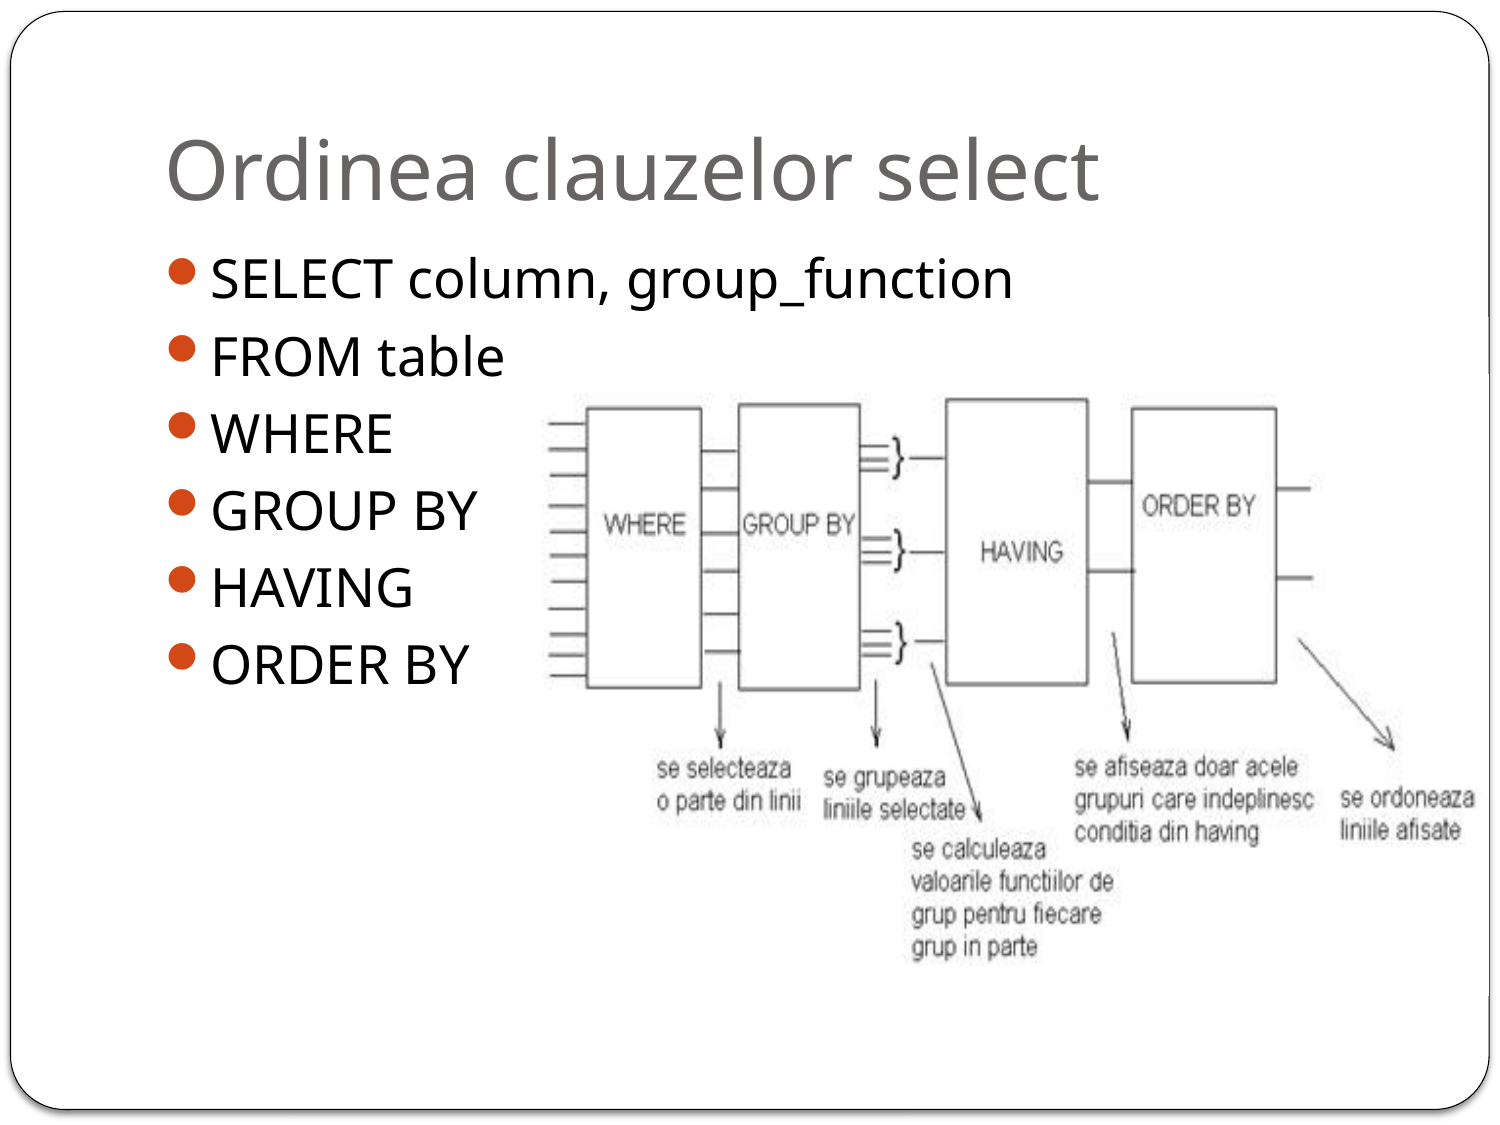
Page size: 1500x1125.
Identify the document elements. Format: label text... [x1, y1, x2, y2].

picture [527, 374, 1489, 997]
title Ordinea clauzelor select [150, 45, 1425, 233]
list SELECT column, group_function FROM table WHERE GROUP BY HAVING ORDER BY [150, 237, 1425, 988]
